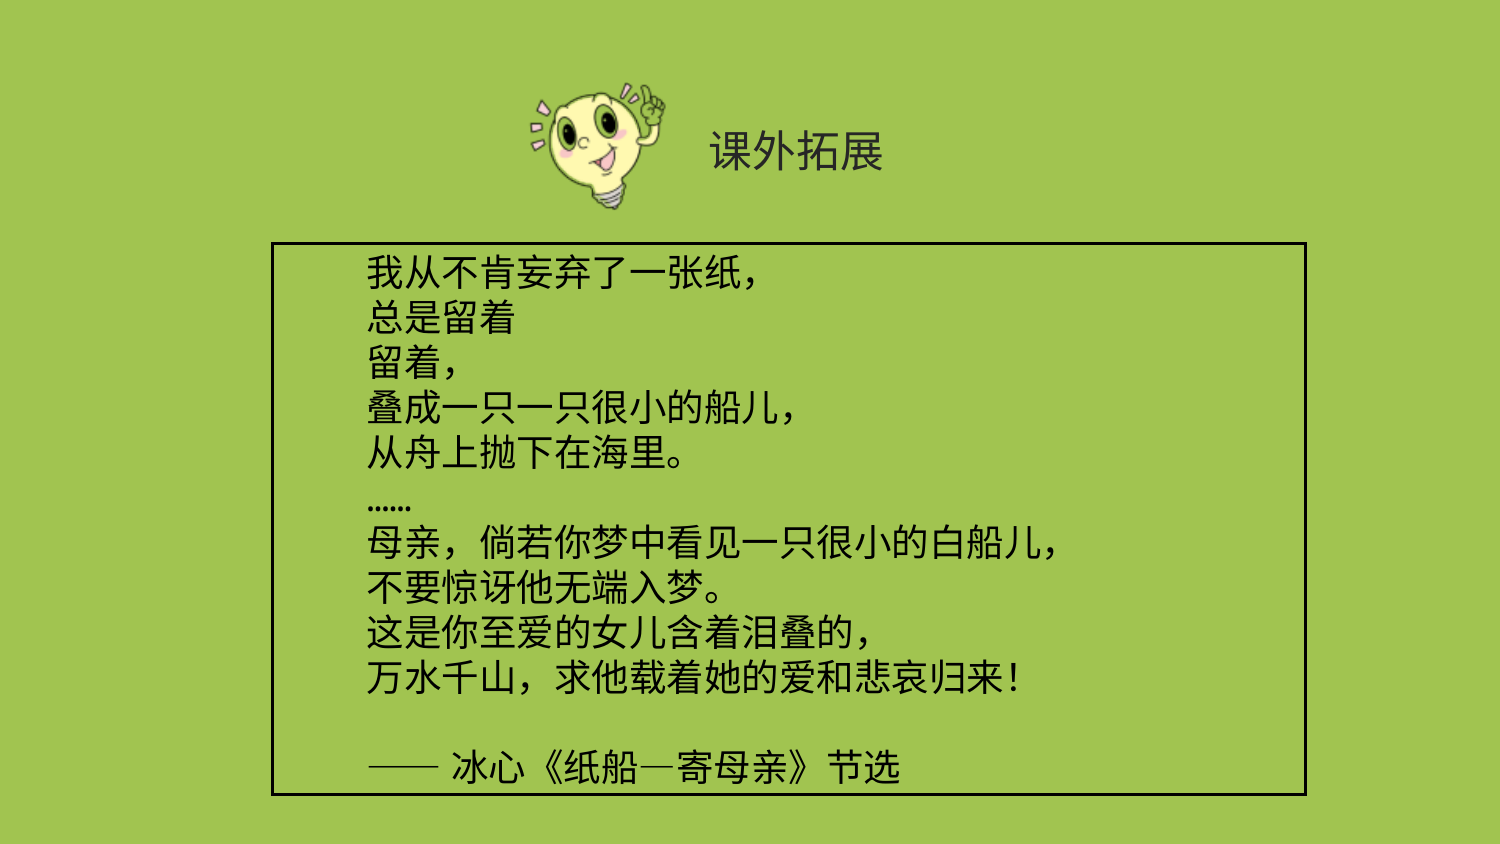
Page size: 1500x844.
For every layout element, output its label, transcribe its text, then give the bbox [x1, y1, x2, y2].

text_box 课外拓展 [754, 108, 971, 191]
picture [512, 81, 750, 218]
text_box 我从不肯妄弃了一张纸， 总是留着 留着， 叠成一只一只很小的船儿， 从舟上抛下在海里。 …… 母亲，倘若你梦中看见一只很小的白船儿， 不要惊讶他无端入梦。 这是你至爱的女儿含着泪叠的， 万水千山，求他载着她的爱和悲哀归来！ ——冰心《纸船—寄母亲》节选 [272, 243, 1306, 795]
